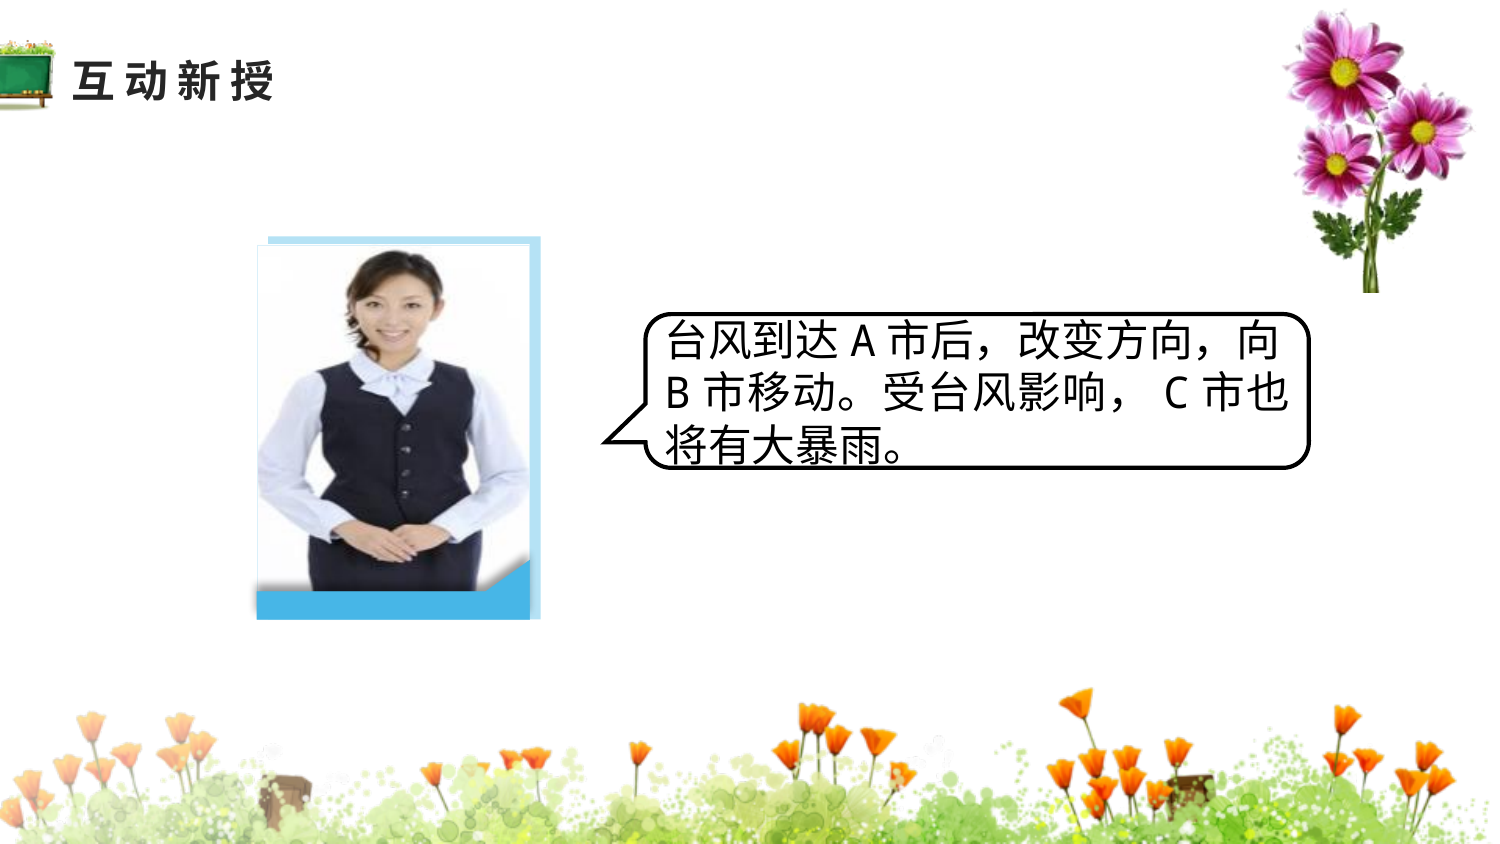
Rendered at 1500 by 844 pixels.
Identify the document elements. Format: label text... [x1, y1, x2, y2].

picture [0, 28, 56, 122]
text_box [256, 244, 531, 579]
picture [1255, 0, 1497, 293]
picture [0, 680, 1500, 844]
text_box [267, 235, 542, 620]
text_box 互动新授 [43, 47, 304, 112]
text_box [255, 558, 531, 621]
text_box 台风到达A市后，改变方向，向B市移动。受台风影响，C市也将有大暴雨。 [605, 314, 1309, 468]
